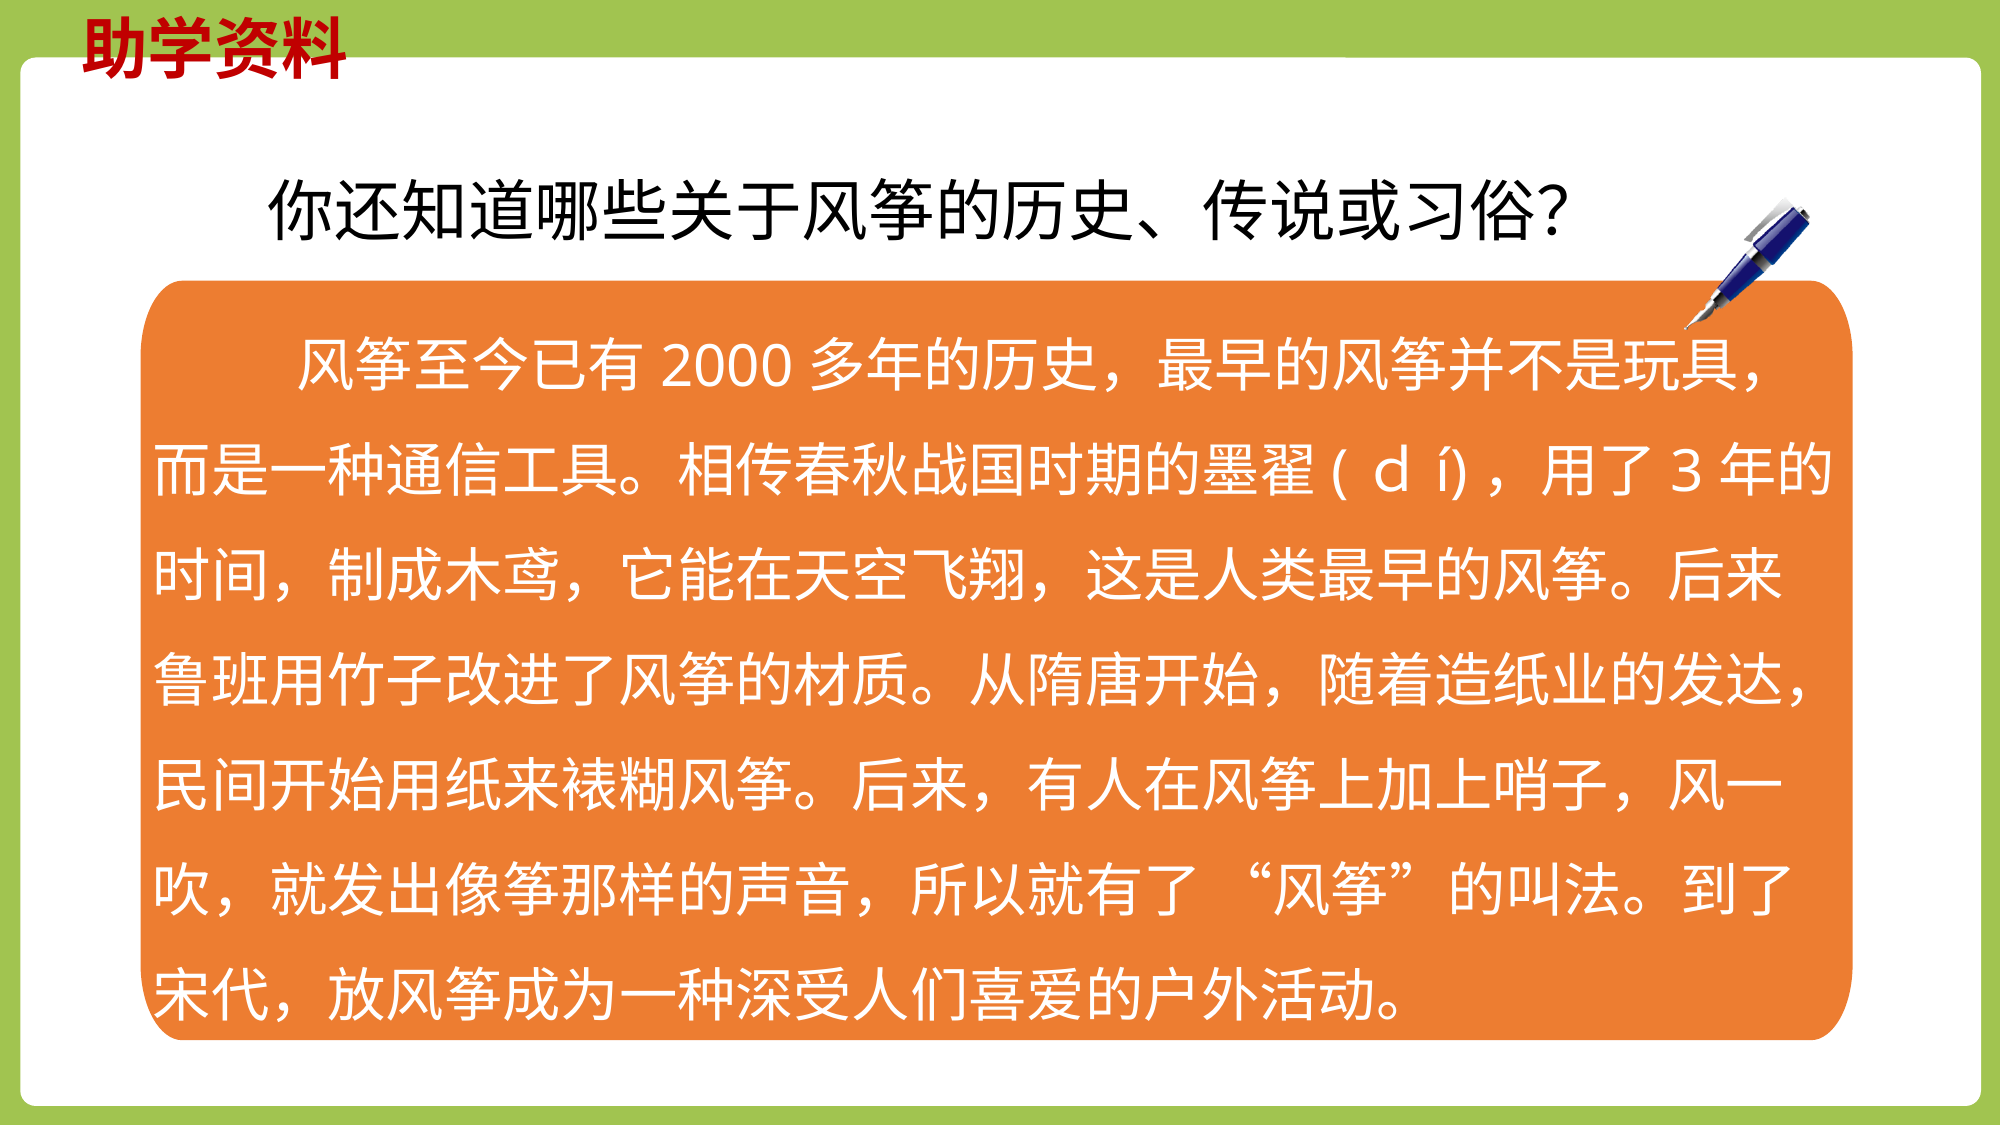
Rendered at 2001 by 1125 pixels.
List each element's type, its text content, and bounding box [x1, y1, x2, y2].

text_box 助学资料 [66, 0, 440, 95]
text_box 你还知道哪些关于风筝的历史、传说或习俗？ [253, 137, 1836, 257]
text_box 风筝至今已有2000多年的历史，最早的风筝并不是玩具，而是一种通信工具。相传春秋战国时期的墨翟(ｄí)，用了3年的时间，制成木鸢，它能在天空飞翔，这是人类最早的风筝。后来鲁班用竹子改进了风筝的材质。从隋唐开始，随着造纸业的发达，民间开始用纸来裱糊风筝。后来，有人在风筝上加上哨子，风一吹，就发出像筝那样的声音，所以就有了 “风筝”的叫法。到了宋代，放风筝成为一种深受人们喜爱的户外活动。 [140, 280, 1853, 1041]
picture [1683, 197, 1810, 330]
